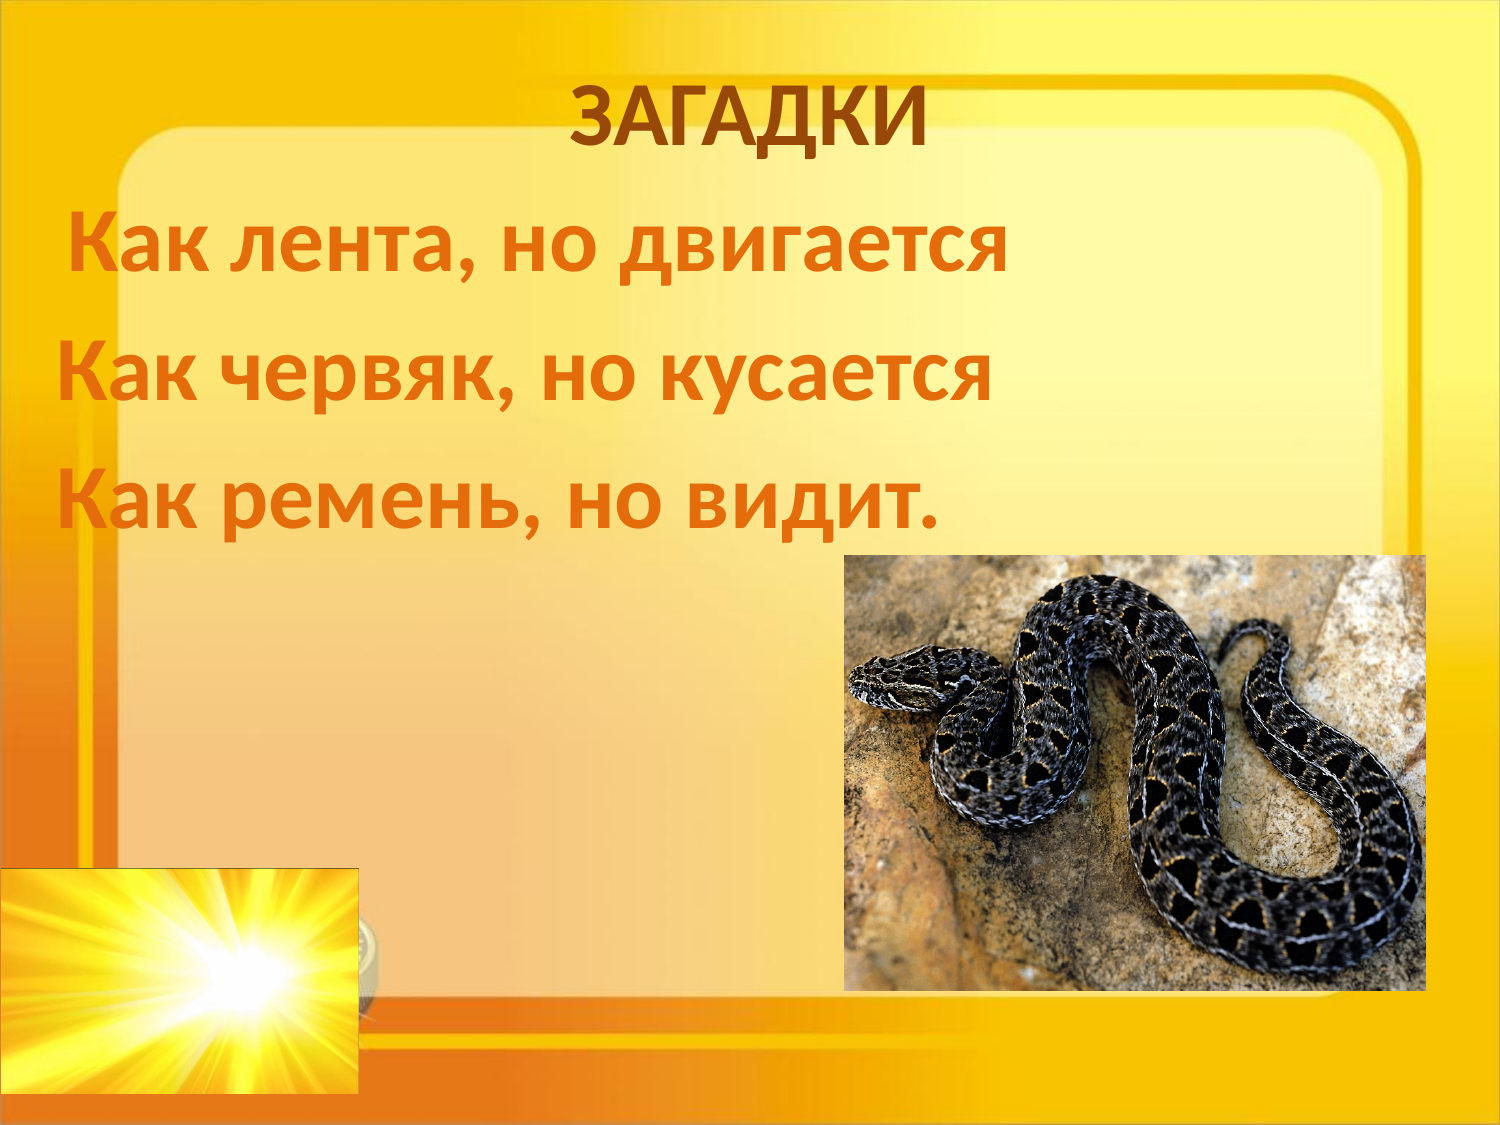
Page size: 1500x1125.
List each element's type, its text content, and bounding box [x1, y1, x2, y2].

list Как лента, но двигается Как червяк, но кусается Как ремень, но видит. [41, 172, 1425, 894]
picture [0, 75, 1500, 1125]
text_box [0, 0, 1500, 75]
title ЗАГАДКИ [75, 75, 1425, 172]
